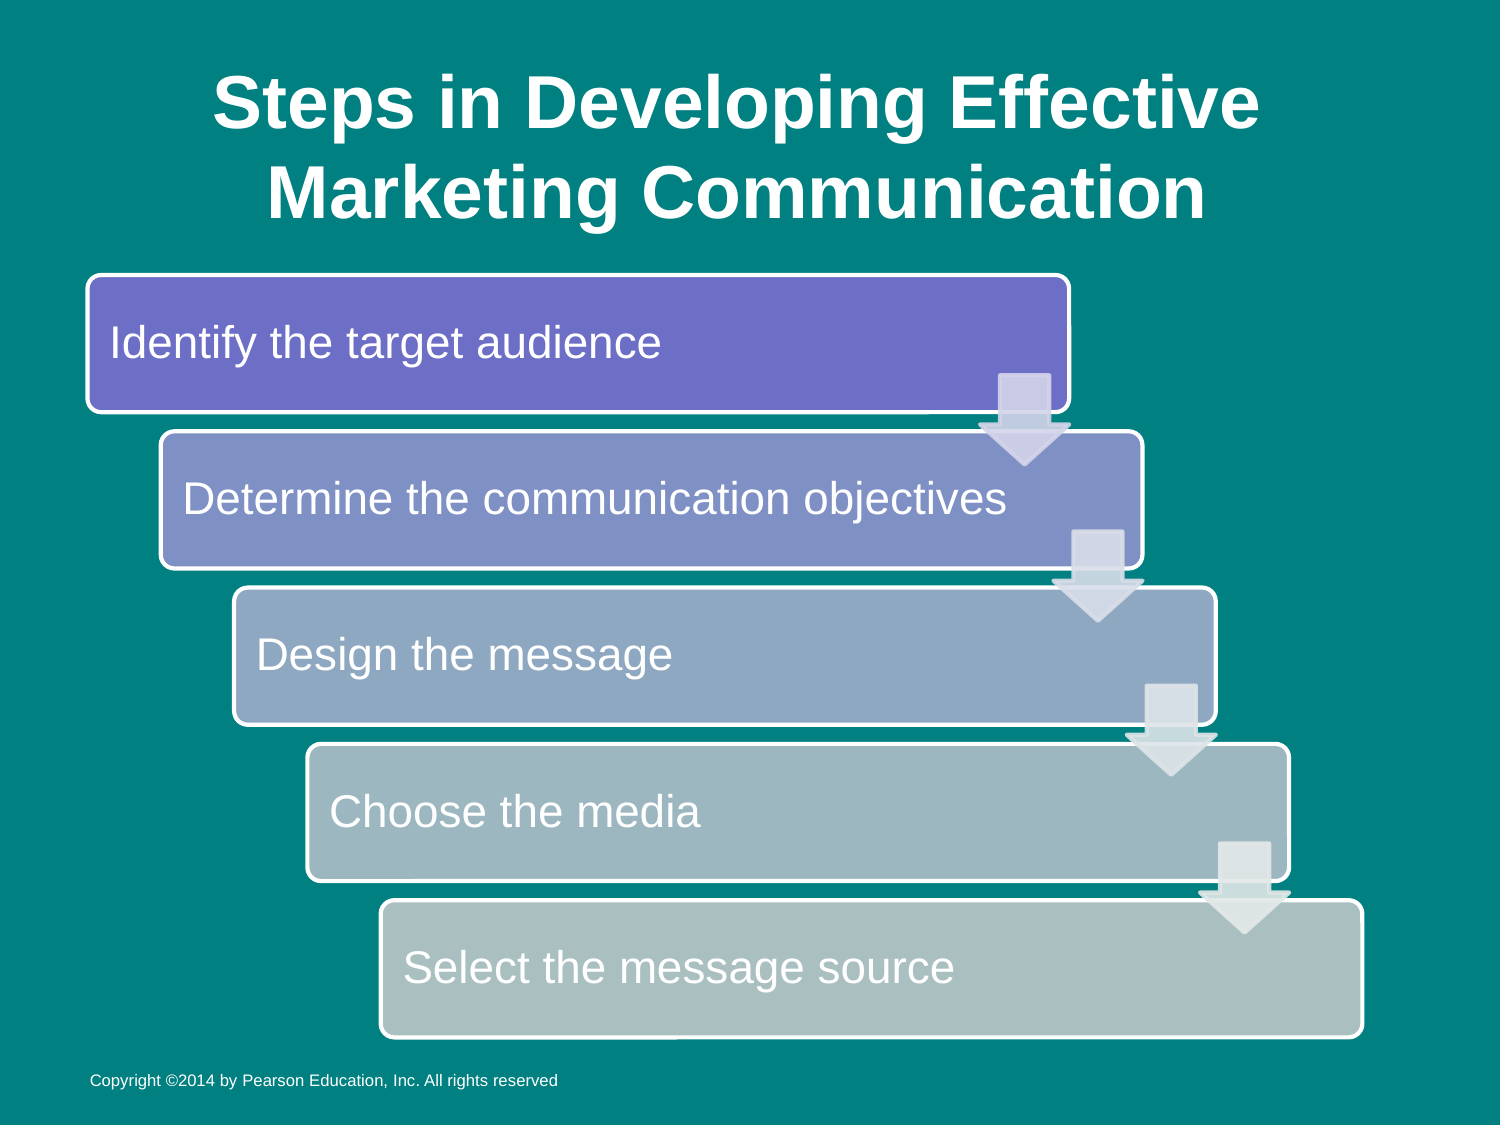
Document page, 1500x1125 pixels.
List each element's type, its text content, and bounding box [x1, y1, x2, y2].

title Steps in Developing Effective Marketing Communication [99, 49, 1376, 238]
text_box Copyright ©2014 by Pearson Education, Inc. All rights reserved [74, 1062, 825, 1098]
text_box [87, 274, 1363, 1038]
